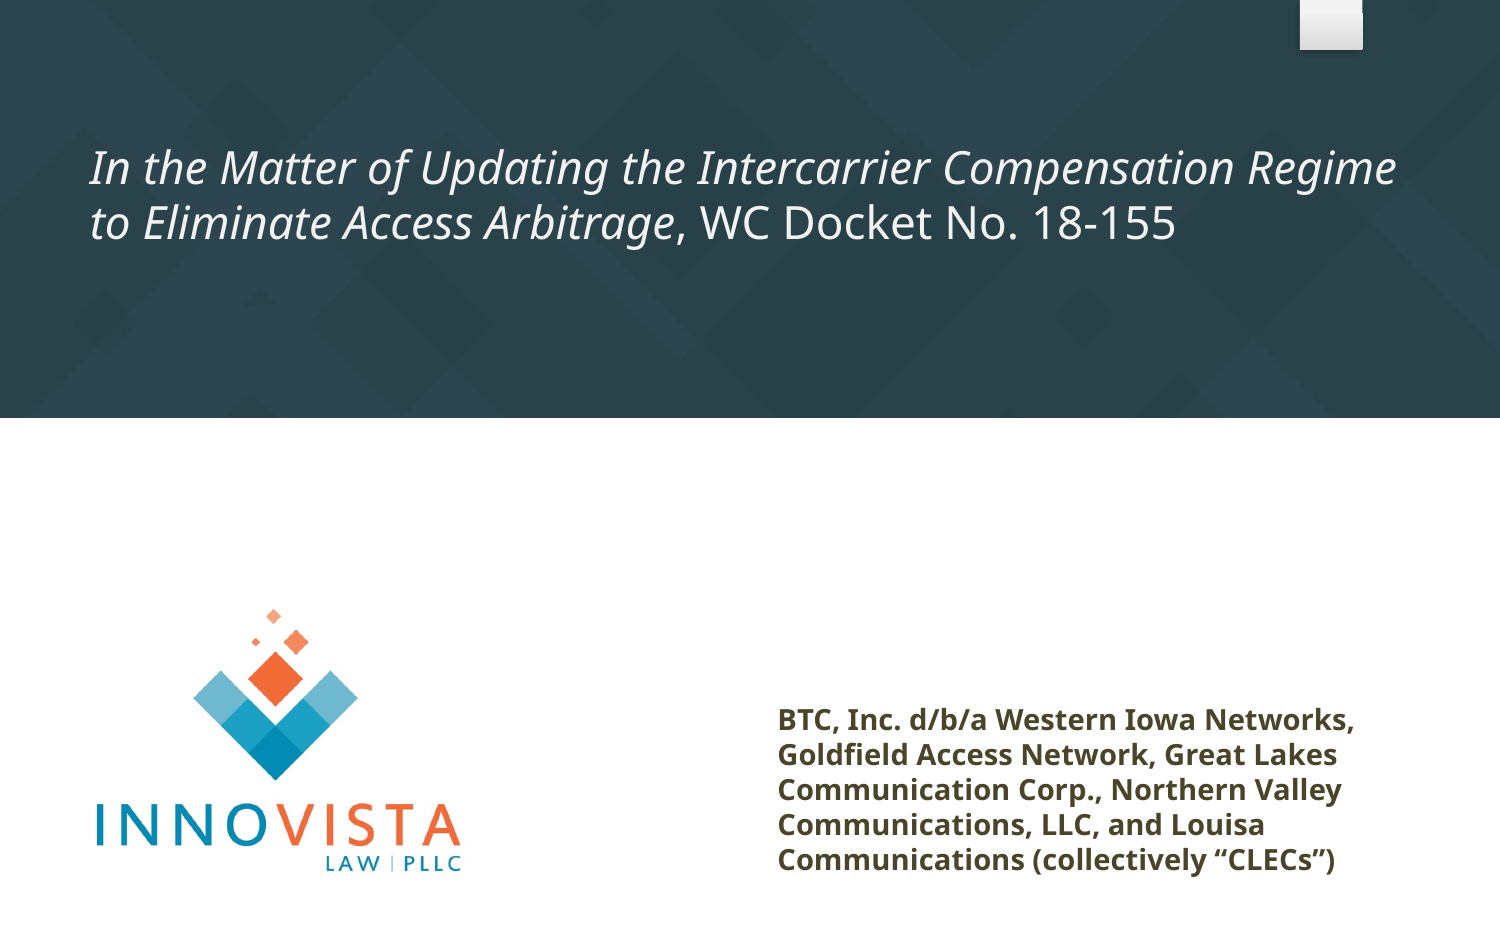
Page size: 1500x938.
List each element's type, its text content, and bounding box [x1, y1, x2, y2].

picture [81, 593, 475, 888]
text_box In the Matter of Updating the Intercarrier Compensation Regime to Eliminate Access Arbitrage, WC Docket No. 18-155 [74, 131, 1438, 257]
picture [0, 0, 1500, 418]
text_box BTC, Inc. d/b/a Western Iowa Networks, Goldfield Access Network, Great Lakes Communication Corp., Northern Valley Communications, LLC, and Louisa Communications (collectively “CLECs”) [762, 693, 1500, 884]
